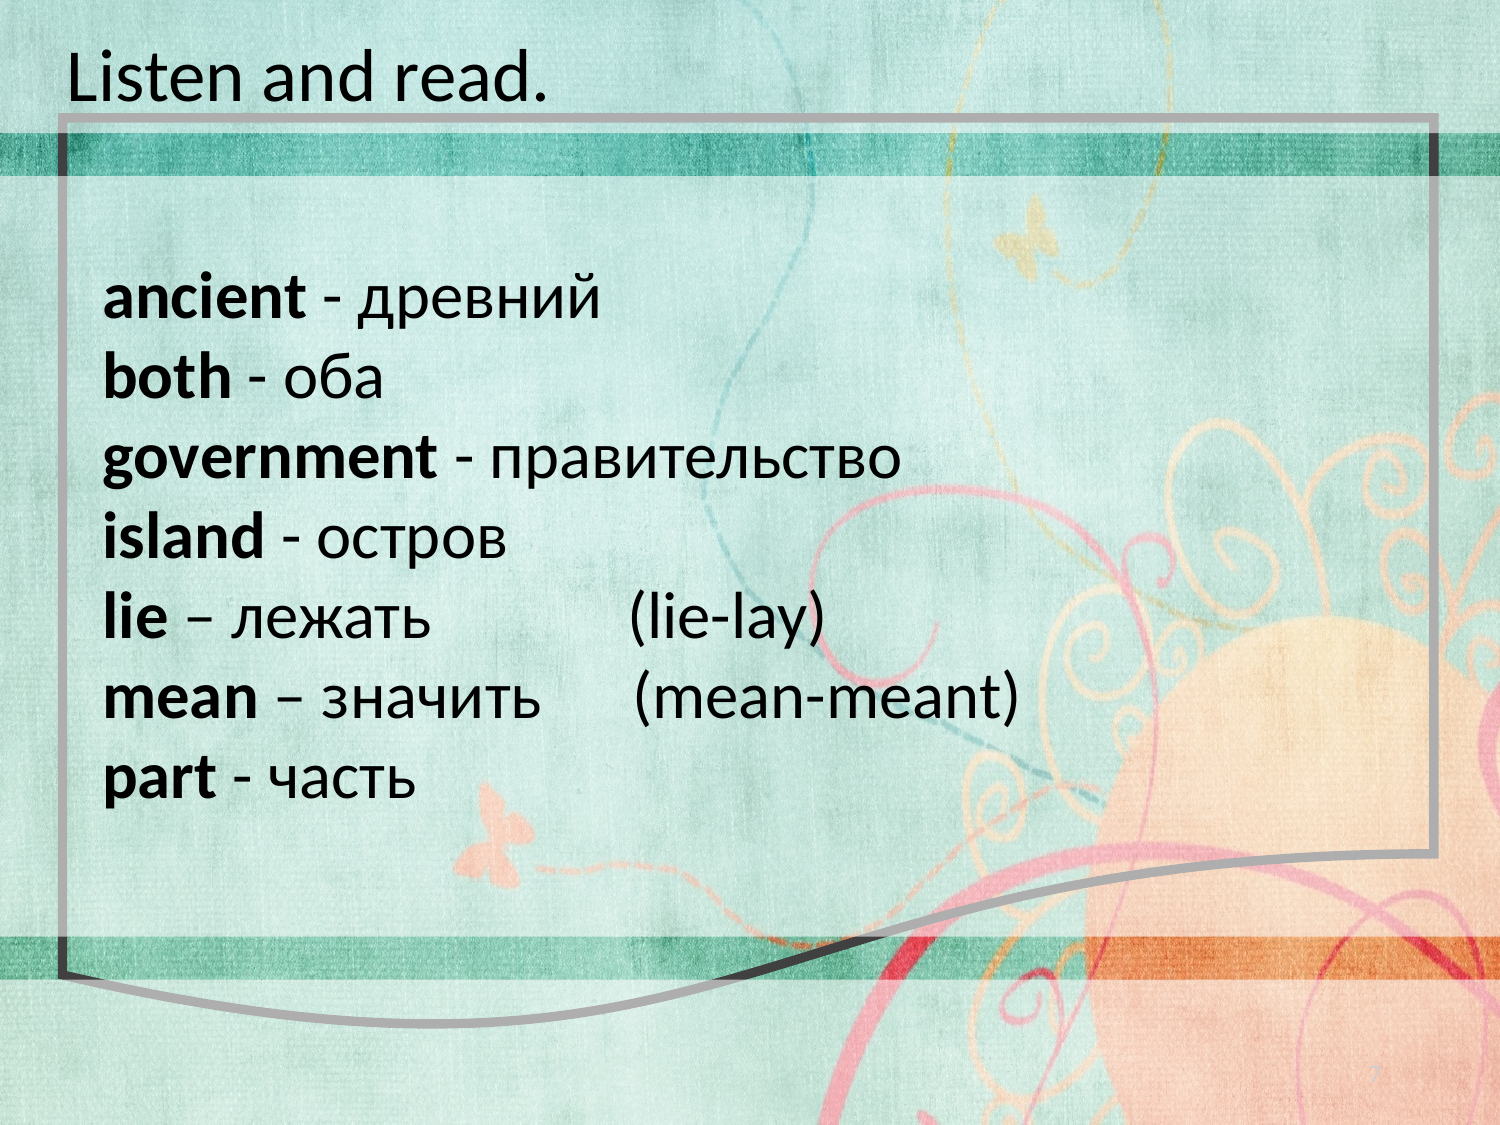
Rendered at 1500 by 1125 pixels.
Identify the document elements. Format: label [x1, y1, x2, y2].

text_box [0, 0, 1500, 1125]
